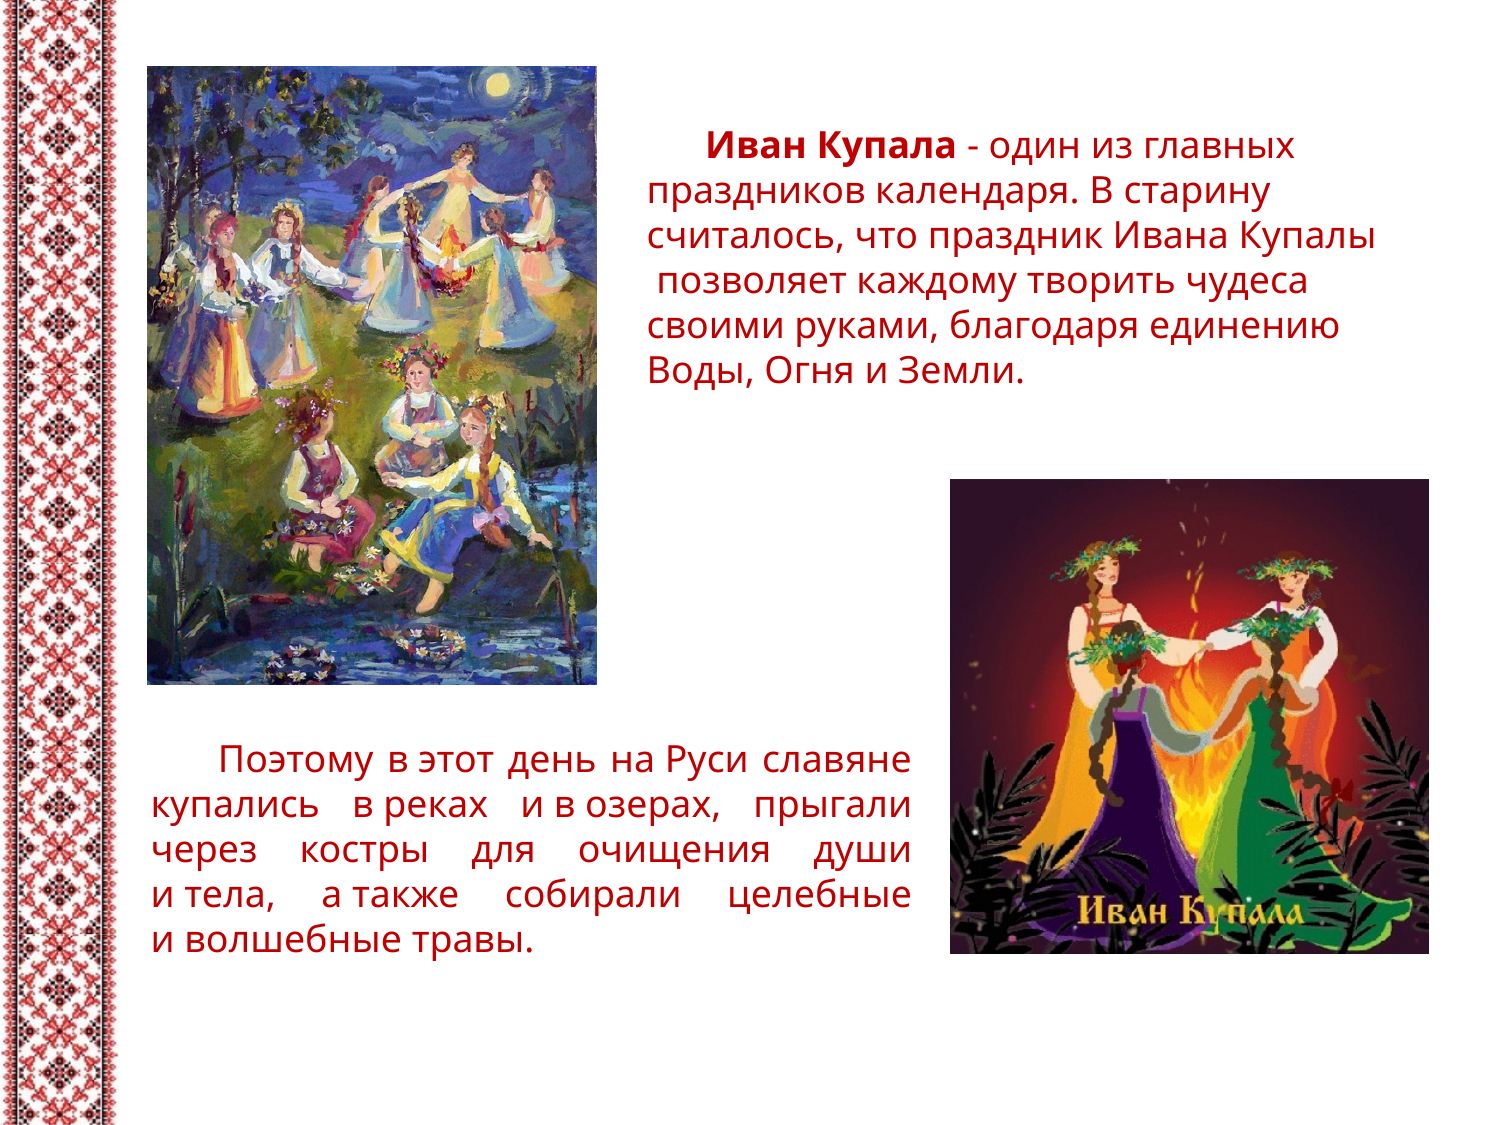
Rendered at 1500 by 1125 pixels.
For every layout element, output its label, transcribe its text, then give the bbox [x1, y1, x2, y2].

text_box Поэтому в этот день на Руси славяне купались в реках и в озерах, прыгали через костры для очищения души и тела, а также собирали целебные и волшебные травы. [135, 727, 928, 968]
picture [0, 0, 597, 751]
text_box Иван Купала - один из главных праздников календаря. В старину считалось, что праздник Ивана Купалы позволяет каждому творить чудеса своими руками, благодаря единению Воды, Огня и Земли. [631, 113, 1471, 444]
picture [0, 935, 155, 1124]
picture [950, 479, 1429, 955]
picture [0, 752, 155, 934]
